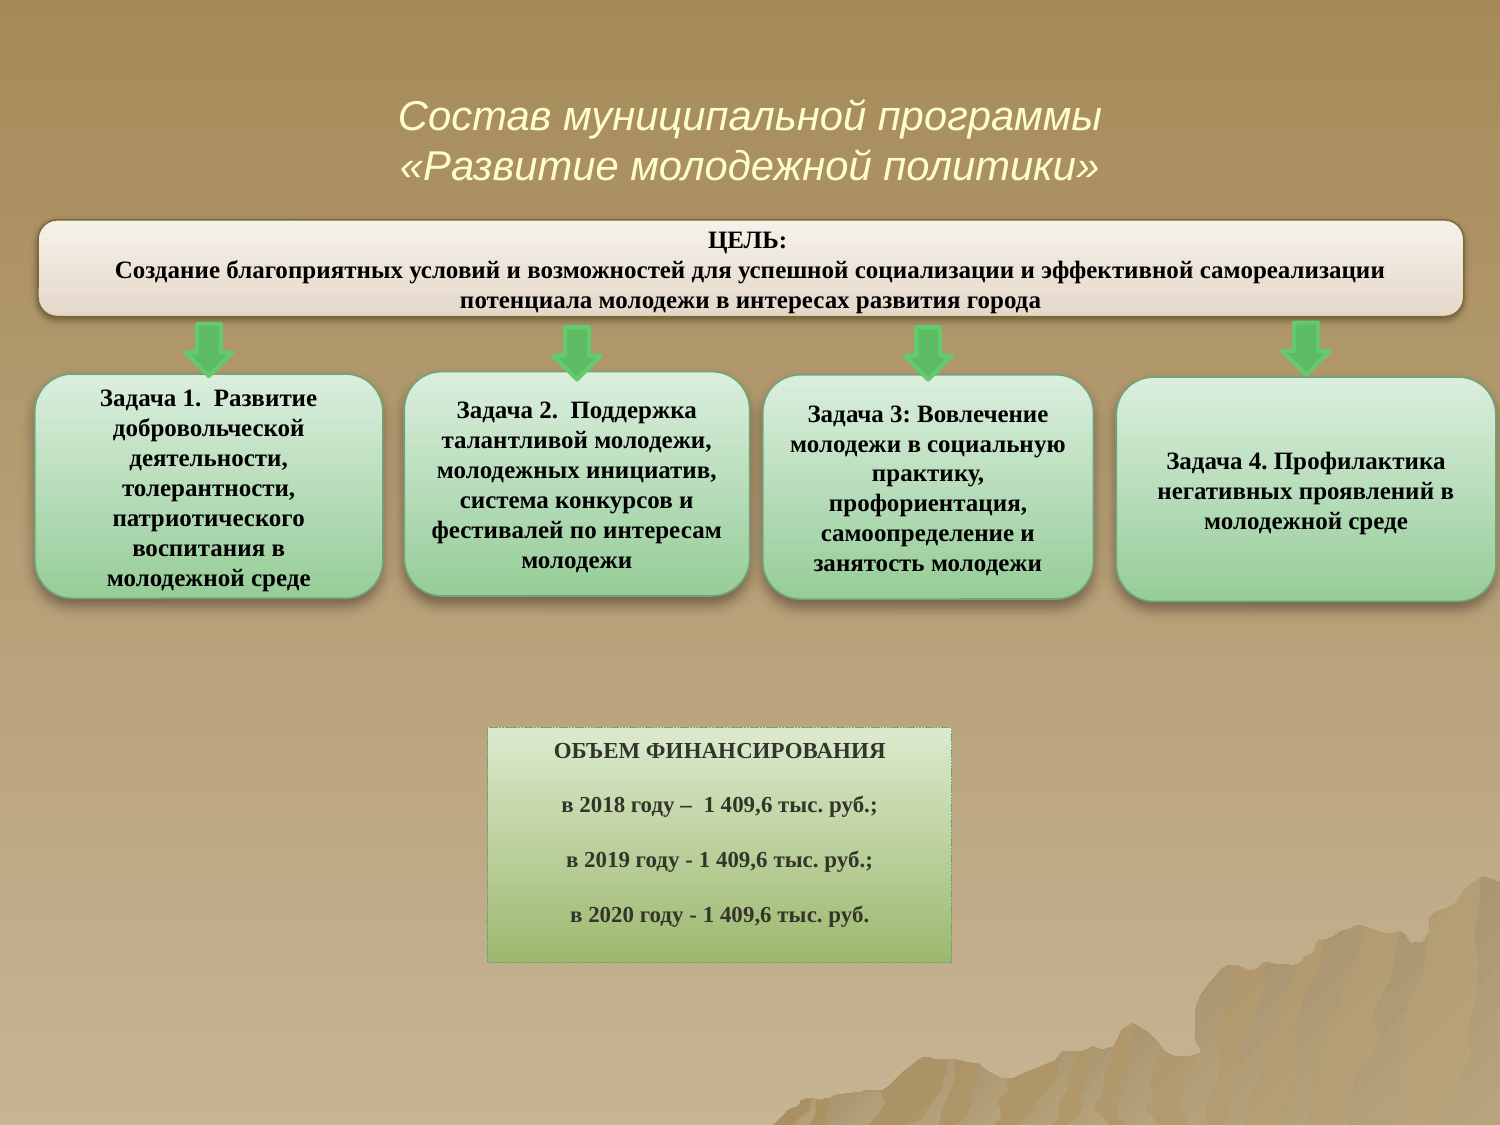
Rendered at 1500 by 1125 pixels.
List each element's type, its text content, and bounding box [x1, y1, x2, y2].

text_box Задача 2. Поддержка талантливой молодежи, молодежных инициатив, система конкурсов и фестивалей по интересам молодежи [404, 371, 750, 596]
text_box Задача 1. Развитие добровольческой деятельности, толерантности, патриотического воспитания в молодежной среде [34, 373, 383, 599]
text_box [1280, 320, 1332, 377]
text_box Задача 4. Профилактика негативных проявлений в молодежной среде [1116, 377, 1496, 602]
text_box [183, 321, 235, 379]
text_box Задача 3: Вовлечение молодежи в социальную практику, профориентация, самоопределение и занятость молодежи [762, 374, 1094, 600]
text_box [902, 325, 954, 382]
text_box ОБЪЕМ ФИНАНСИРОВАНИЯ в 2018 году – 1 409,6 тыс. руб.; в 2019 году - 1 409,6 тыс. руб.; в 2020 году - 1 409,6 тыс. руб. [487, 727, 952, 963]
text_box ЦЕЛЬ: Создание благоприятных условий и возможностей для успешной социализации и эффективной самореализации потенциала молодежи в интересах развития города [37, 219, 1465, 318]
title Состав муниципальной программы «Развитие молодежной политики» [74, 45, 1426, 217]
text_box [551, 325, 603, 382]
